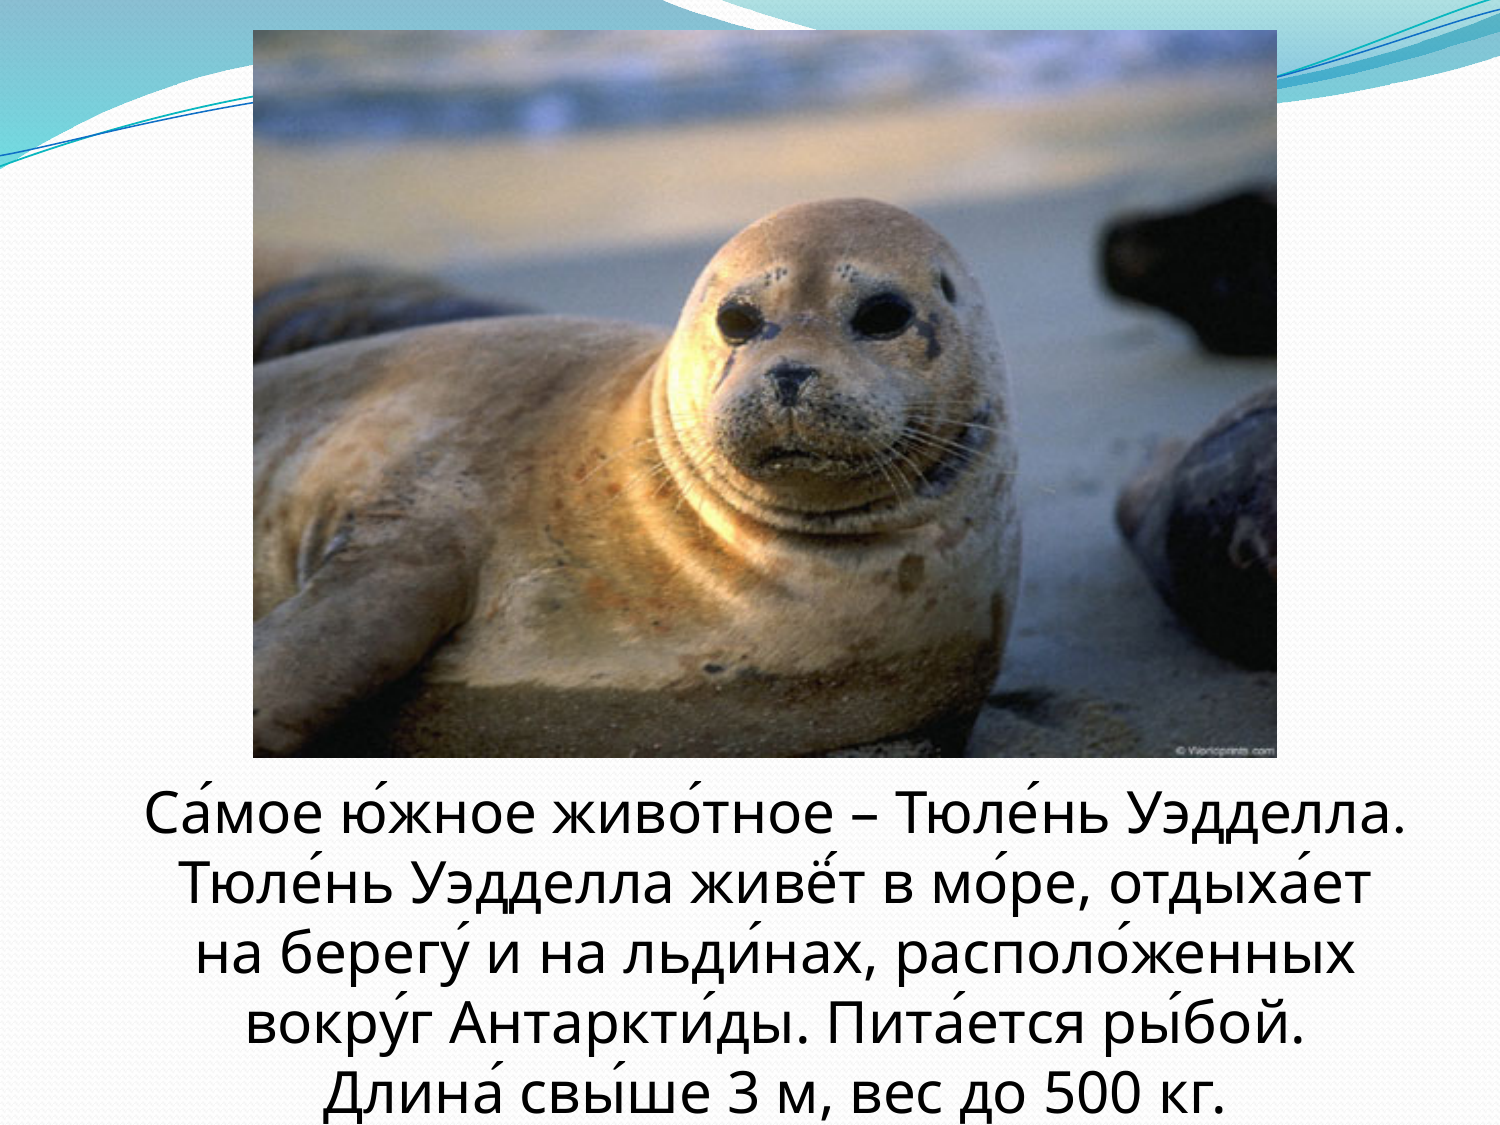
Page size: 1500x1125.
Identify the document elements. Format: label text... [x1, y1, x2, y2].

title Са́мое ю́жное живо́тное – Тюле́нь Уэдделла. Тюле́нь Уэдделла живё́т в мо́ре, отдыха́ет на берегу́ и на льди́нах, располо́женных вокру́г Антаркти́ды. Пита́ется ры́бой. Длина́ свы́ше 3 м, вес до 500 кг. [100, 774, 1451, 1125]
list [253, 30, 1277, 758]
